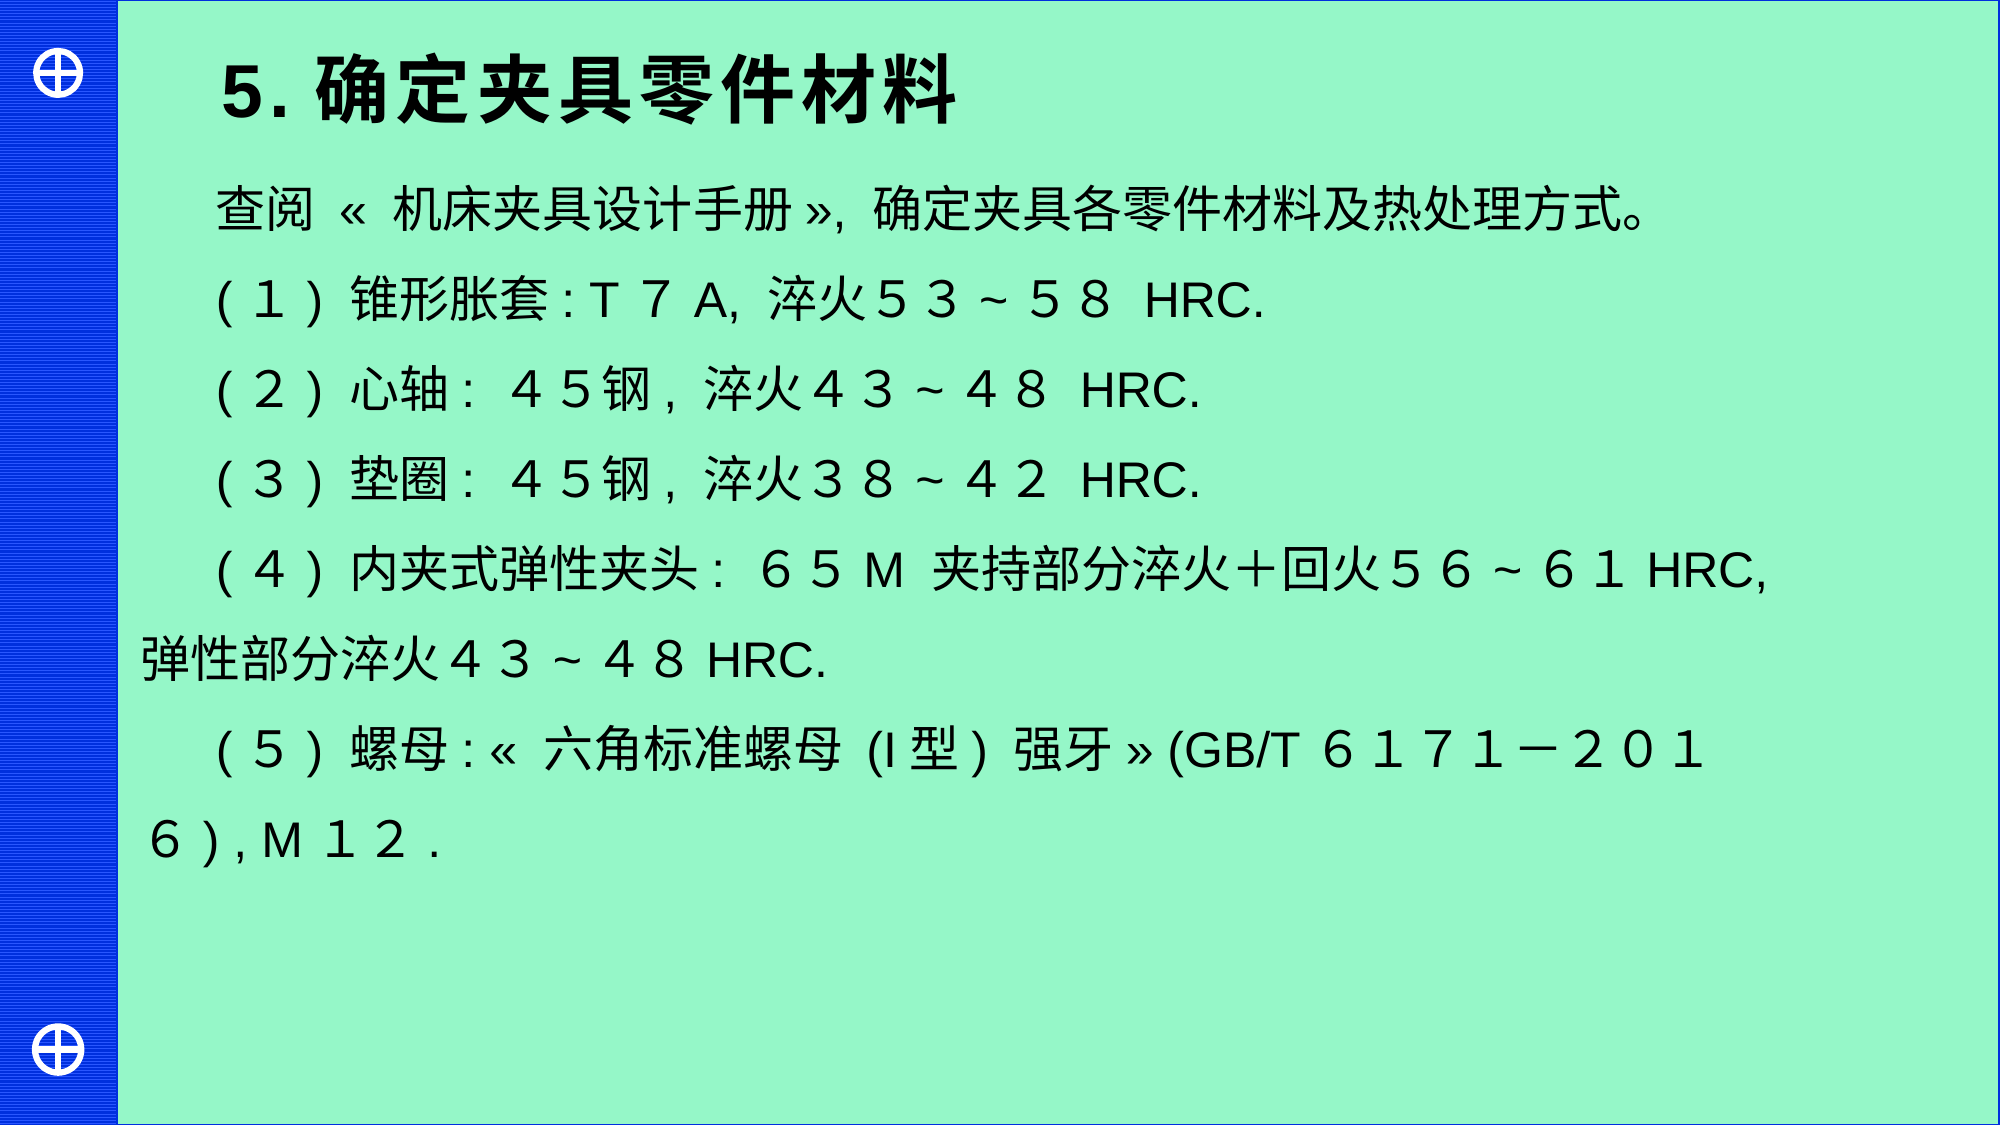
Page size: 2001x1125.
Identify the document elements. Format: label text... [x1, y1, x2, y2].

text_box 5.确定夹具零件材料 [126, 18, 1414, 139]
text_box 查阅 « 机床夹具设计手册», 确定夹具各零件材料及热处理方式。 (１) 锥形胀套: T７A, 淬火５３~５８ HRC. (２) 心轴: ４５钢, 淬火４３~４８ HRC. (３) 垫圈: ４５钢, 淬火３８~４２ HRC. (４) 内夹式弹性夹头: ６５M 夹持部分淬火＋回火５６~６１HRC, 弹性部分淬火４３~４８HRC. (５) 螺母: « 六角标准螺母 (I型) 强牙» (GB/T６１７１－２０１６) , M１２. [126, 139, 1833, 875]
